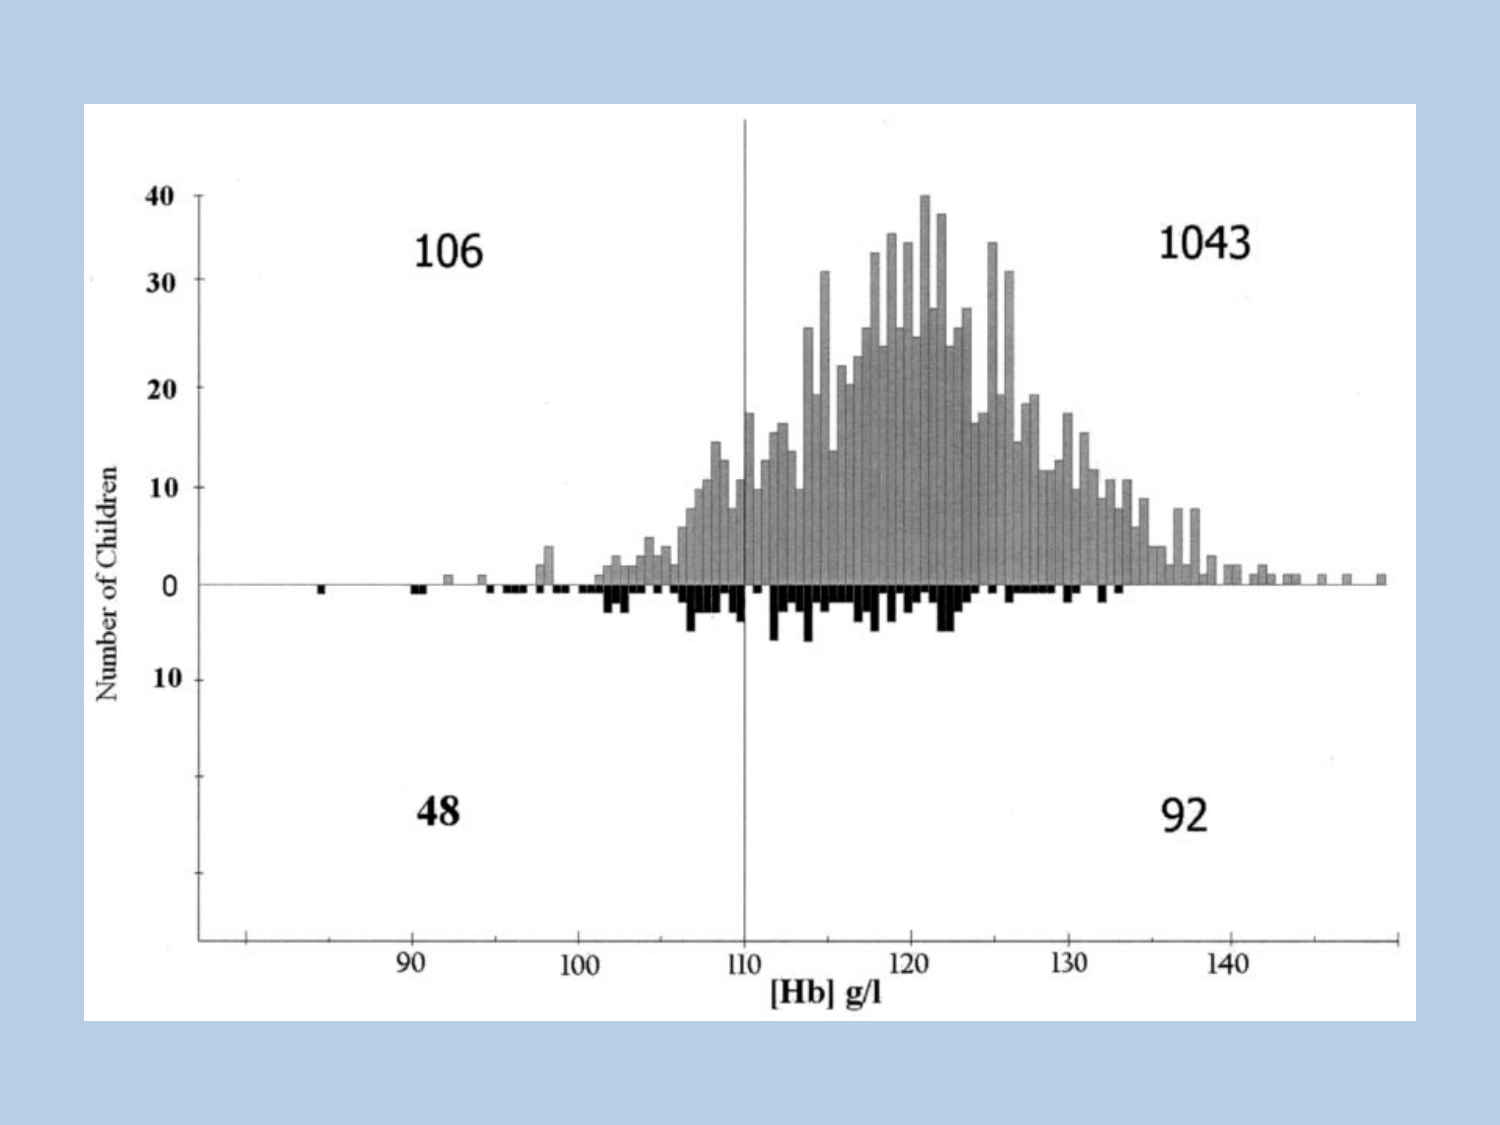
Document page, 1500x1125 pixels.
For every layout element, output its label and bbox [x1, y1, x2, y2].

picture [84, 104, 1416, 1021]
